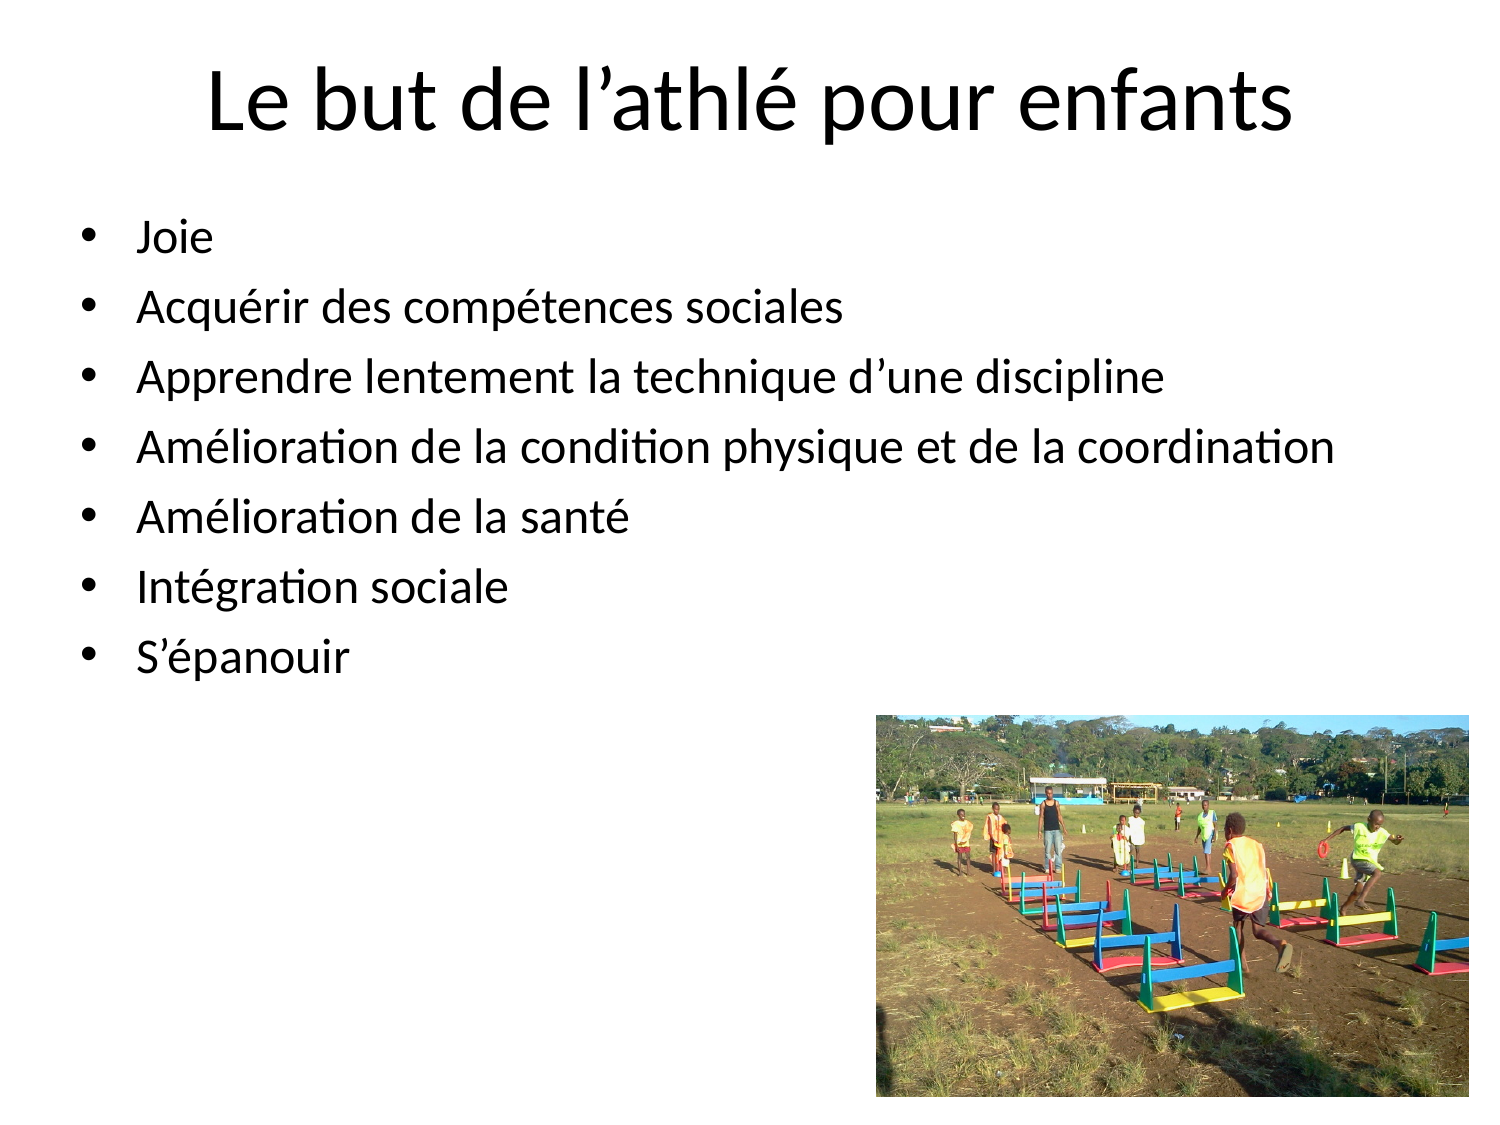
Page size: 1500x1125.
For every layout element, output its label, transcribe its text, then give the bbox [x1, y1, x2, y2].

list Joie Acquérir des compétences sociales Apprendre lentement la technique d’une discipline Amélioration de la condition physique et de la coordination Amélioration de la santé Intégration sociale S’épanouir [64, 196, 1415, 982]
picture [875, 715, 1470, 1097]
title Le but de l’athlé pour enfants [76, 0, 1427, 188]
